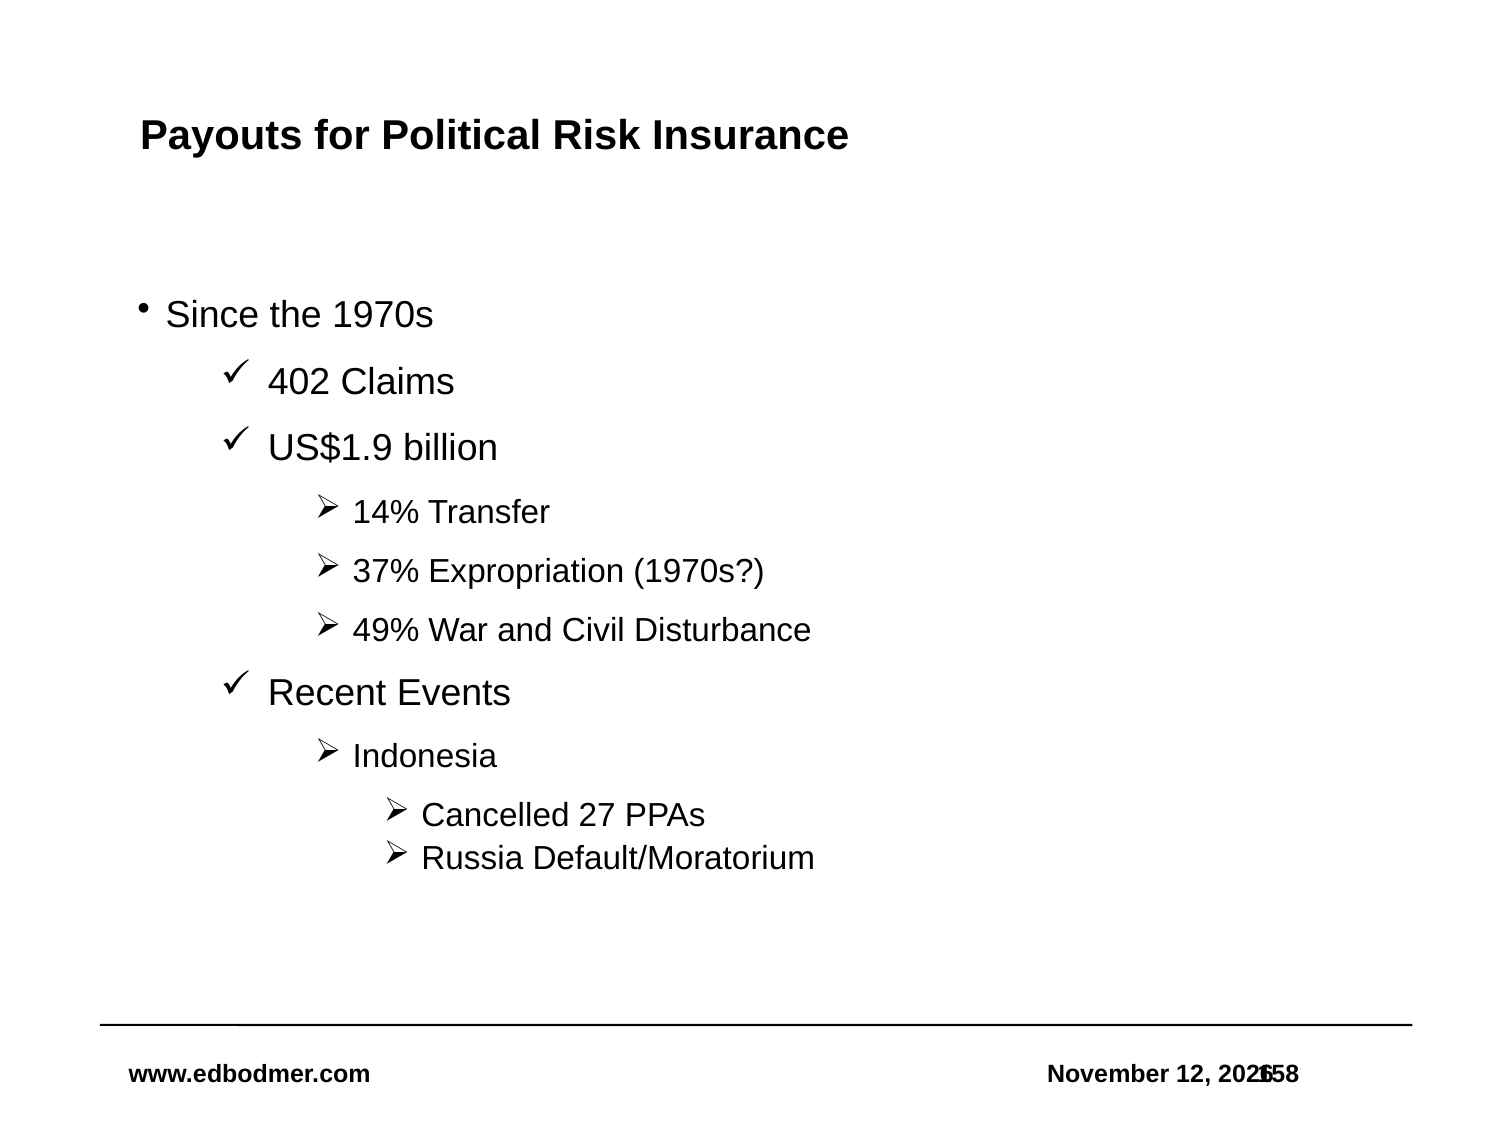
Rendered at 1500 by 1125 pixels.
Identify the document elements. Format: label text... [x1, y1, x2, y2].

title Payouts for Political Risk Insurance [124, 99, 1288, 226]
list Since the 1970s 402 Claims US$1.9 billion 14% Transfer 37% Expropriation (1970s?) 49% War and Civil Disturbance Recent Events Indonesia Cancelled 27 PPAs Russia Default/Moratorium [112, 287, 1388, 963]
